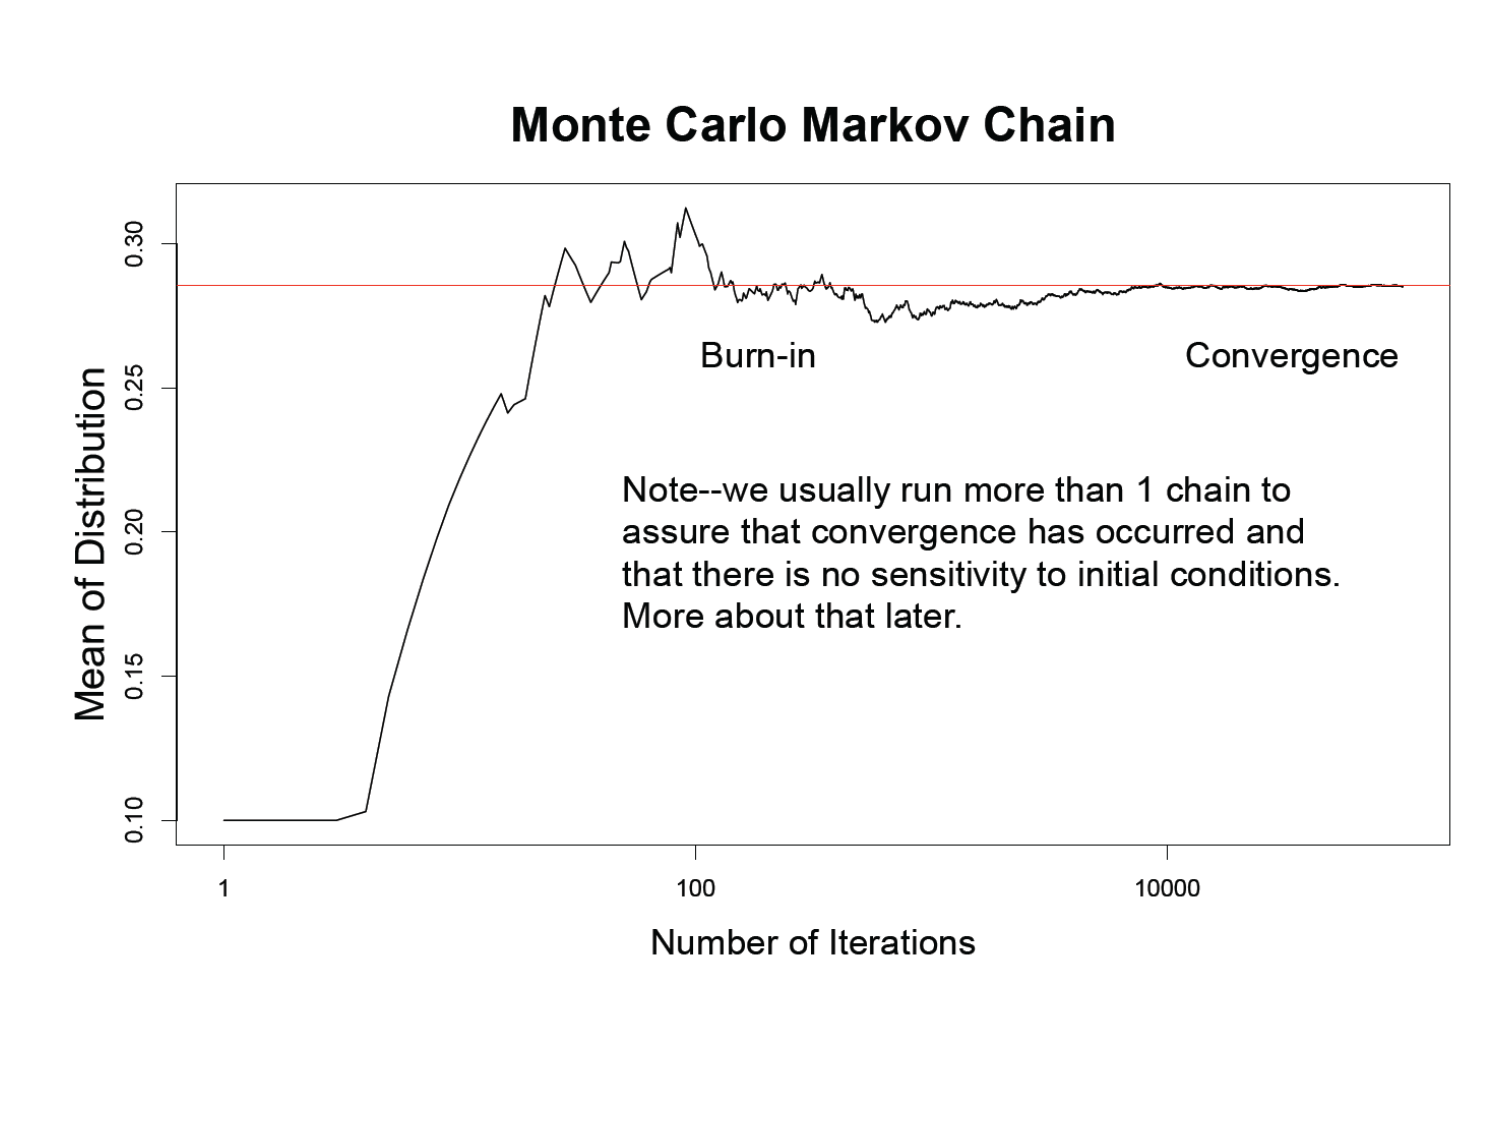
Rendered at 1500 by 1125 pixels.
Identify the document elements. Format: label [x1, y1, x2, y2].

picture [71, 0, 1488, 986]
